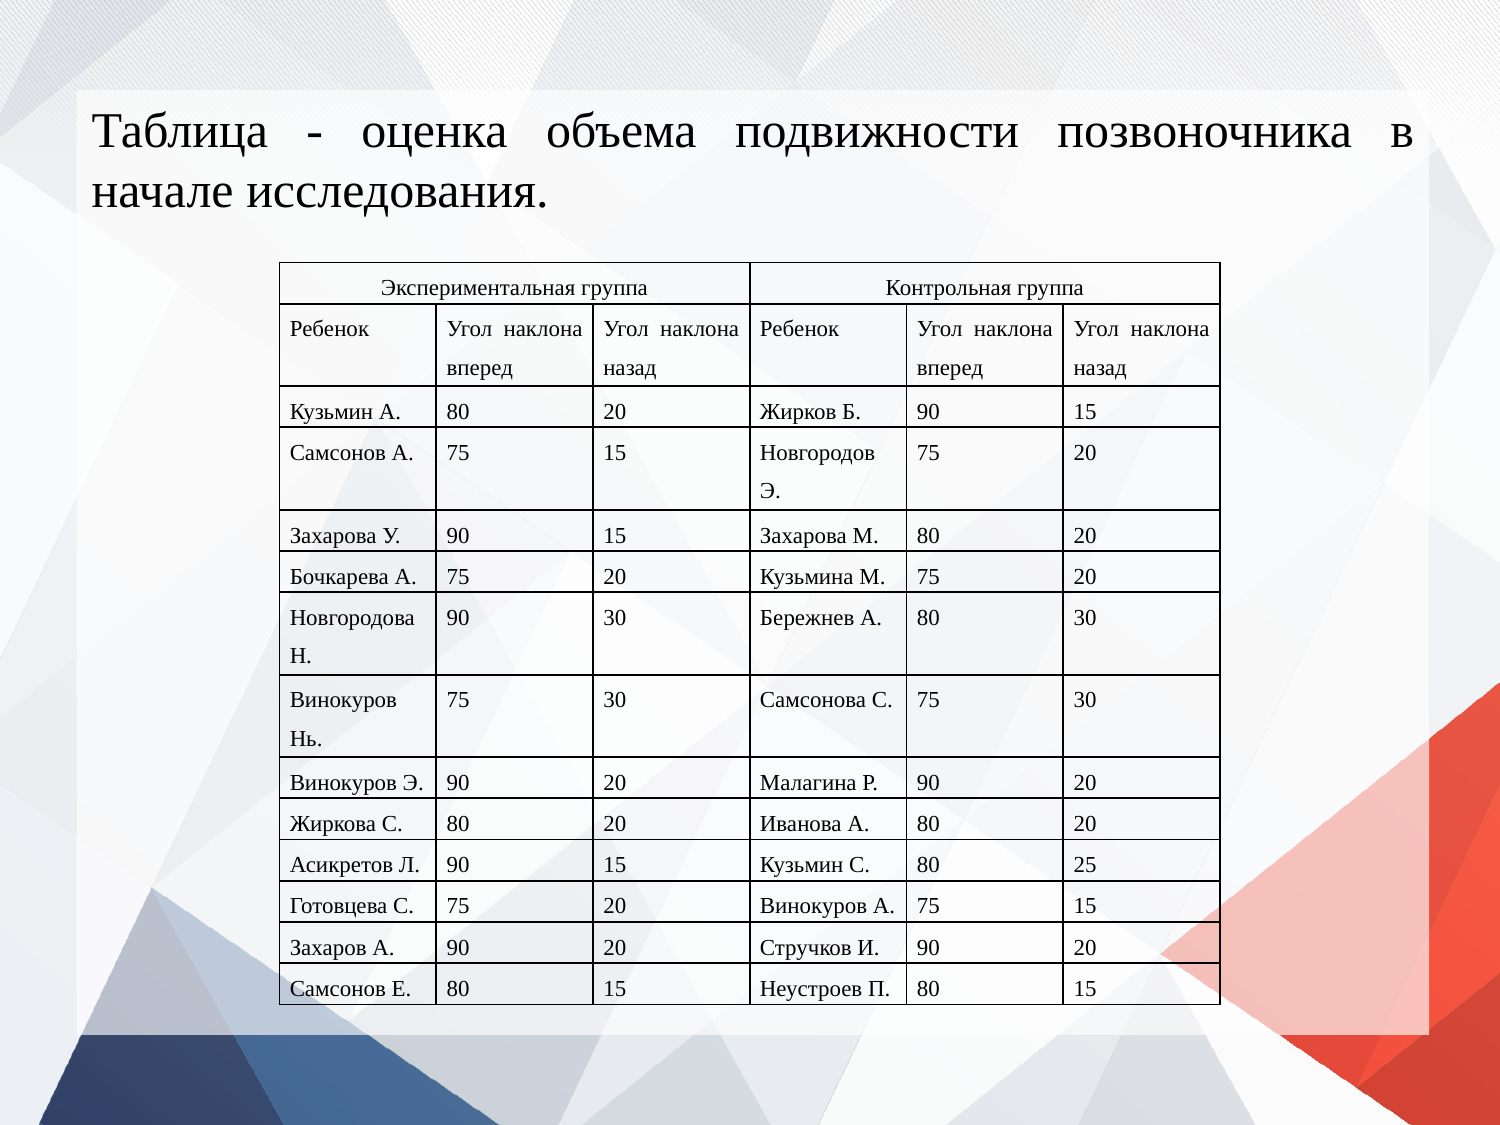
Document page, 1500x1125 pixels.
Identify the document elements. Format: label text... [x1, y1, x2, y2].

table_cell Иванова А. [751, 799, 906, 839]
table_cell 30 [594, 676, 749, 756]
table_cell Угол наклона назад [1064, 305, 1219, 385]
table_cell 80 [907, 799, 1062, 839]
table_cell Самсонов А. [280, 428, 435, 509]
table_cell Стручков И. [751, 923, 906, 962]
table_cell 75 [907, 552, 1062, 591]
table_cell 90 [907, 387, 1062, 426]
table_cell 80 [907, 511, 1062, 550]
table_cell 15 [1064, 882, 1219, 921]
table_cell Захаров А. [280, 923, 435, 962]
table_cell 15 [594, 428, 749, 509]
table_cell 15 [594, 840, 749, 880]
picture [0, 0, 1500, 1125]
table_cell 75 [907, 676, 1062, 756]
table_cell 20 [1064, 799, 1219, 839]
table_cell Асикретов Л. [280, 840, 435, 880]
table_cell Новгородова Н. [280, 593, 435, 674]
table_cell 20 [594, 758, 749, 797]
table_cell 15 [1064, 964, 1219, 1004]
list Таблица - оценка объема подвижности позвоночника в начале исследования. [75, 88, 1431, 1037]
table_cell Винокуров Э. [280, 758, 435, 797]
table_cell 80 [437, 387, 592, 426]
table_cell 20 [1064, 758, 1219, 797]
table_cell 75 [437, 552, 592, 591]
table_cell Жиркова С. [280, 799, 435, 839]
table_cell 90 [907, 758, 1062, 797]
table_cell Малагина Р. [751, 758, 906, 797]
table_cell Кузьмин А. [280, 387, 435, 426]
table_cell Готовцева С. [280, 882, 435, 921]
table_cell Бочкарева А. [280, 552, 435, 591]
table_cell 20 [594, 923, 749, 962]
table_cell 15 [594, 511, 749, 550]
table_cell 75 [437, 882, 592, 921]
table_cell 75 [907, 882, 1062, 921]
table_cell 90 [437, 758, 592, 797]
table_cell 20 [1064, 552, 1219, 591]
table_cell Угол наклона назад [594, 305, 749, 385]
table_cell 80 [907, 840, 1062, 880]
table_cell 20 [1064, 923, 1219, 962]
table_cell Неустроев П. [751, 964, 906, 1004]
table_cell 25 [1064, 840, 1219, 880]
table_header Экспериментальная группа [280, 263, 749, 303]
table_cell Захарова М. [751, 511, 906, 550]
table_cell 15 [594, 964, 749, 1004]
table_cell Кузьмина М. [751, 552, 906, 591]
table_cell Винокуров А. [751, 882, 906, 921]
table_cell 20 [1064, 511, 1219, 550]
table_cell 30 [1064, 593, 1219, 674]
table_cell 20 [594, 799, 749, 839]
table_cell Жирков Б. [751, 387, 906, 426]
table_cell 90 [437, 840, 592, 880]
table_cell 75 [907, 428, 1062, 509]
table_cell Бережнев А. [751, 593, 906, 674]
table_cell 20 [594, 552, 749, 591]
table_cell 30 [594, 593, 749, 674]
table_cell 15 [1064, 387, 1219, 426]
table_cell 80 [437, 964, 592, 1004]
table_cell 80 [437, 799, 592, 839]
table_cell Захарова У. [280, 511, 435, 550]
table_cell Самсонов Е. [280, 964, 435, 1004]
table_cell 80 [907, 593, 1062, 674]
table_cell Кузьмин С. [751, 840, 906, 880]
table_cell Винокуров Нь. [280, 676, 435, 756]
table_cell Ребенок [280, 305, 435, 385]
table_cell 90 [907, 923, 1062, 962]
table_cell Угол наклона вперед [437, 305, 592, 385]
table_cell 75 [437, 428, 592, 509]
table_cell 30 [1064, 676, 1219, 756]
table_cell Самсонова С. [751, 676, 906, 756]
table_header Контрольная группа [751, 263, 1219, 303]
table_cell 20 [594, 882, 749, 921]
table_cell 20 [594, 387, 749, 426]
table_cell Угол наклона вперед [907, 305, 1062, 385]
table_cell 80 [907, 964, 1062, 1004]
table_cell 90 [437, 923, 592, 962]
table_cell 75 [437, 676, 592, 756]
table_cell Ребенок [751, 305, 906, 385]
table_cell Новгородов Э. [751, 428, 906, 509]
table_cell 20 [1064, 428, 1219, 509]
table_cell 90 [437, 511, 592, 550]
table_cell 90 [437, 593, 592, 674]
